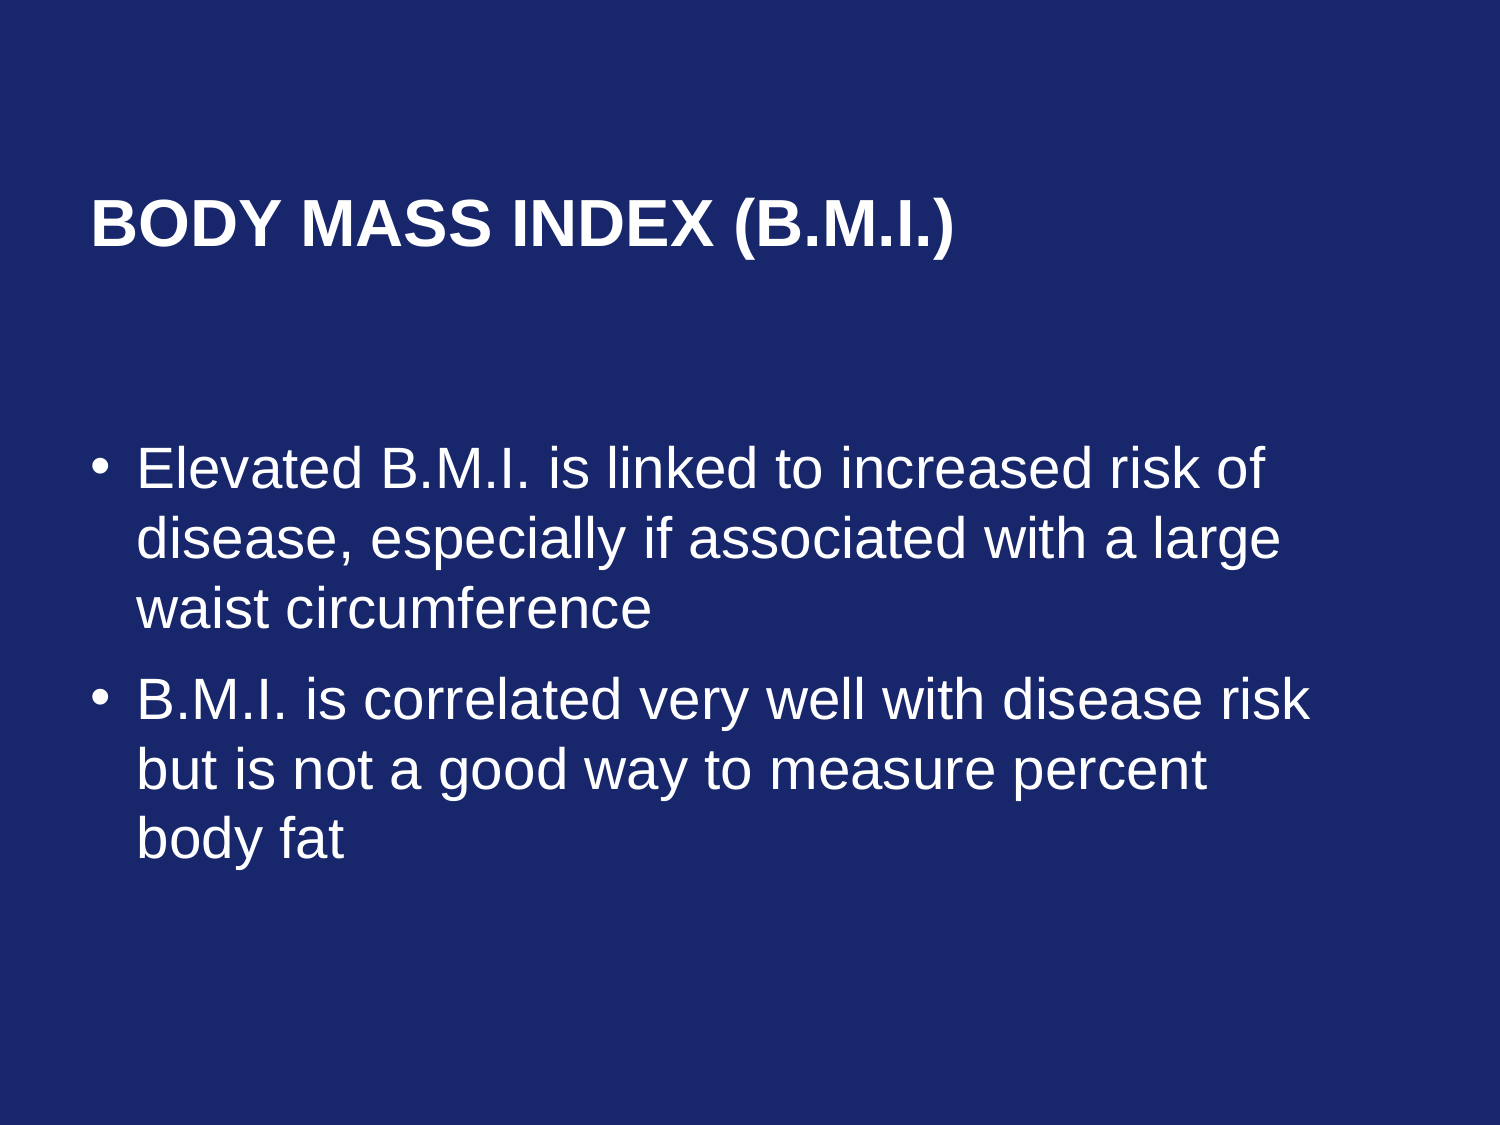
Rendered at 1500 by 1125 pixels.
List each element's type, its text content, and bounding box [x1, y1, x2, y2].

list Elevated B.M.I. is linked to increased risk of disease, especially if associated with a large waist circumference B.M.I. is correlated very well with disease risk but is not a good way to measure percent body fat [75, 351, 1350, 950]
title Body Mass Index (B.M.I.) [75, 99, 1350, 339]
